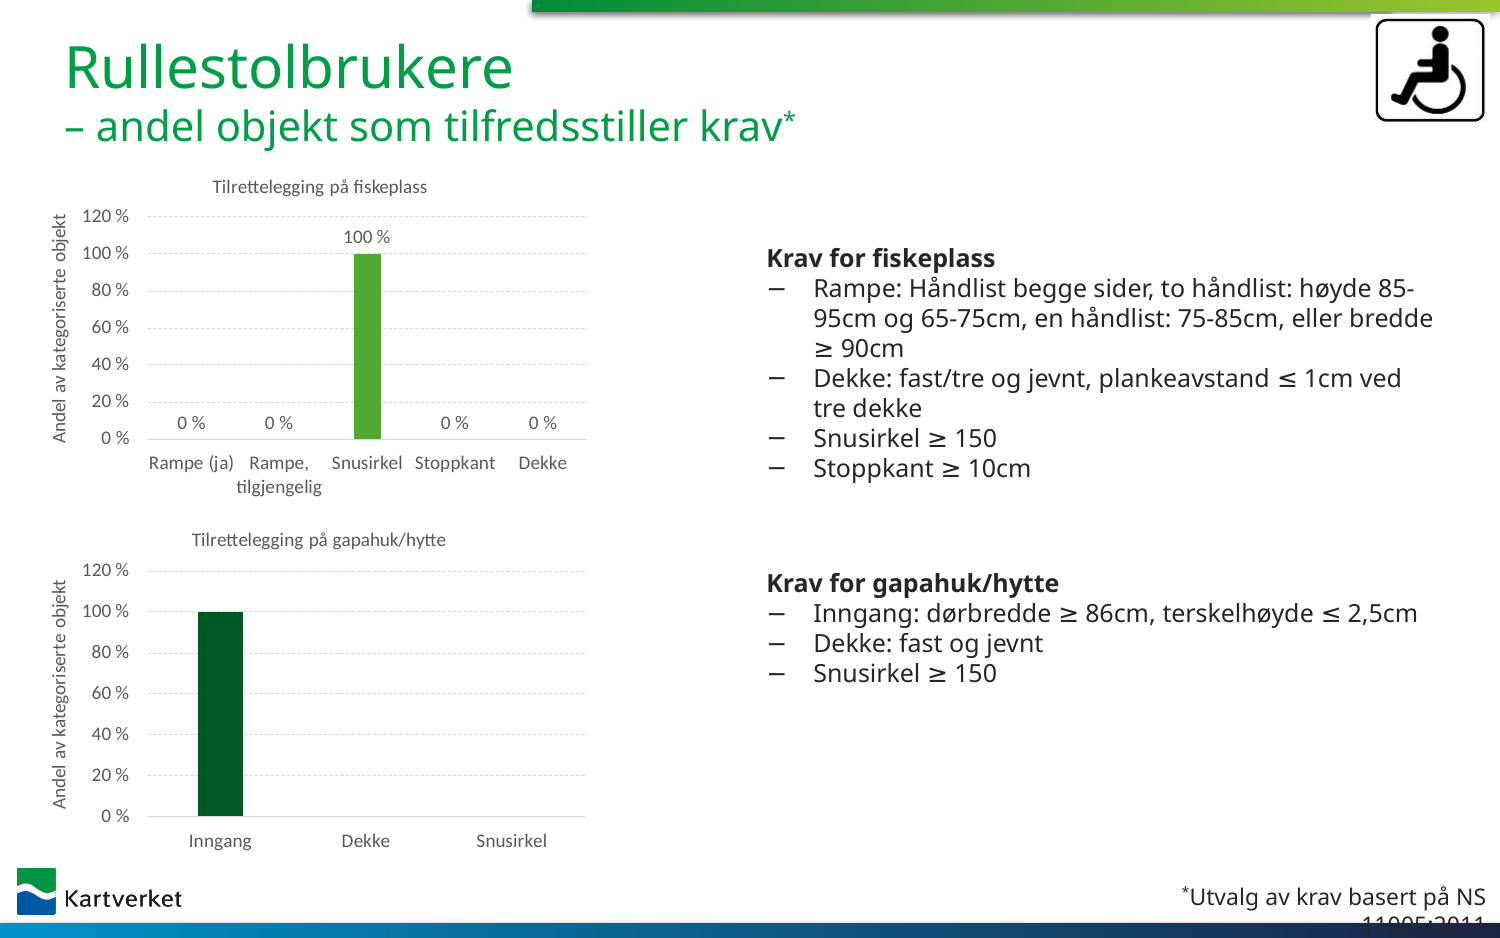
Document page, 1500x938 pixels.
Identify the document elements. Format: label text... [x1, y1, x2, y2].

picture [41, 520, 596, 859]
text_box Rullestolbrukere – andel objekt som tilfredsstiller krav* [49, 29, 1431, 158]
text_box Krav for fiskeplass Rampe: Håndlist begge sider, to håndlist: høyde 85-95cm og 65-75cm, en håndlist: 75-85cm, eller bredde ≥ 90cm Dekke: fast/tre og jevnt, plankeavstand ≤ 1cm ved tre dekke Snusirkel ≥ 150 Stoppkant ≥ 10cm [751, 235, 1452, 490]
picture [41, 166, 598, 505]
picture [1371, 13, 1491, 127]
text_box Krav for gapahuk/hytte Inngang: dørbredde ≥ 86cm, terskelhøyde ≤ 2,5cm Dekke: fast og jevnt Snusirkel ≥ 150 [751, 560, 1452, 695]
text_box *Utvalg av krav basert på NS 11005:2011 [1068, 873, 1500, 938]
